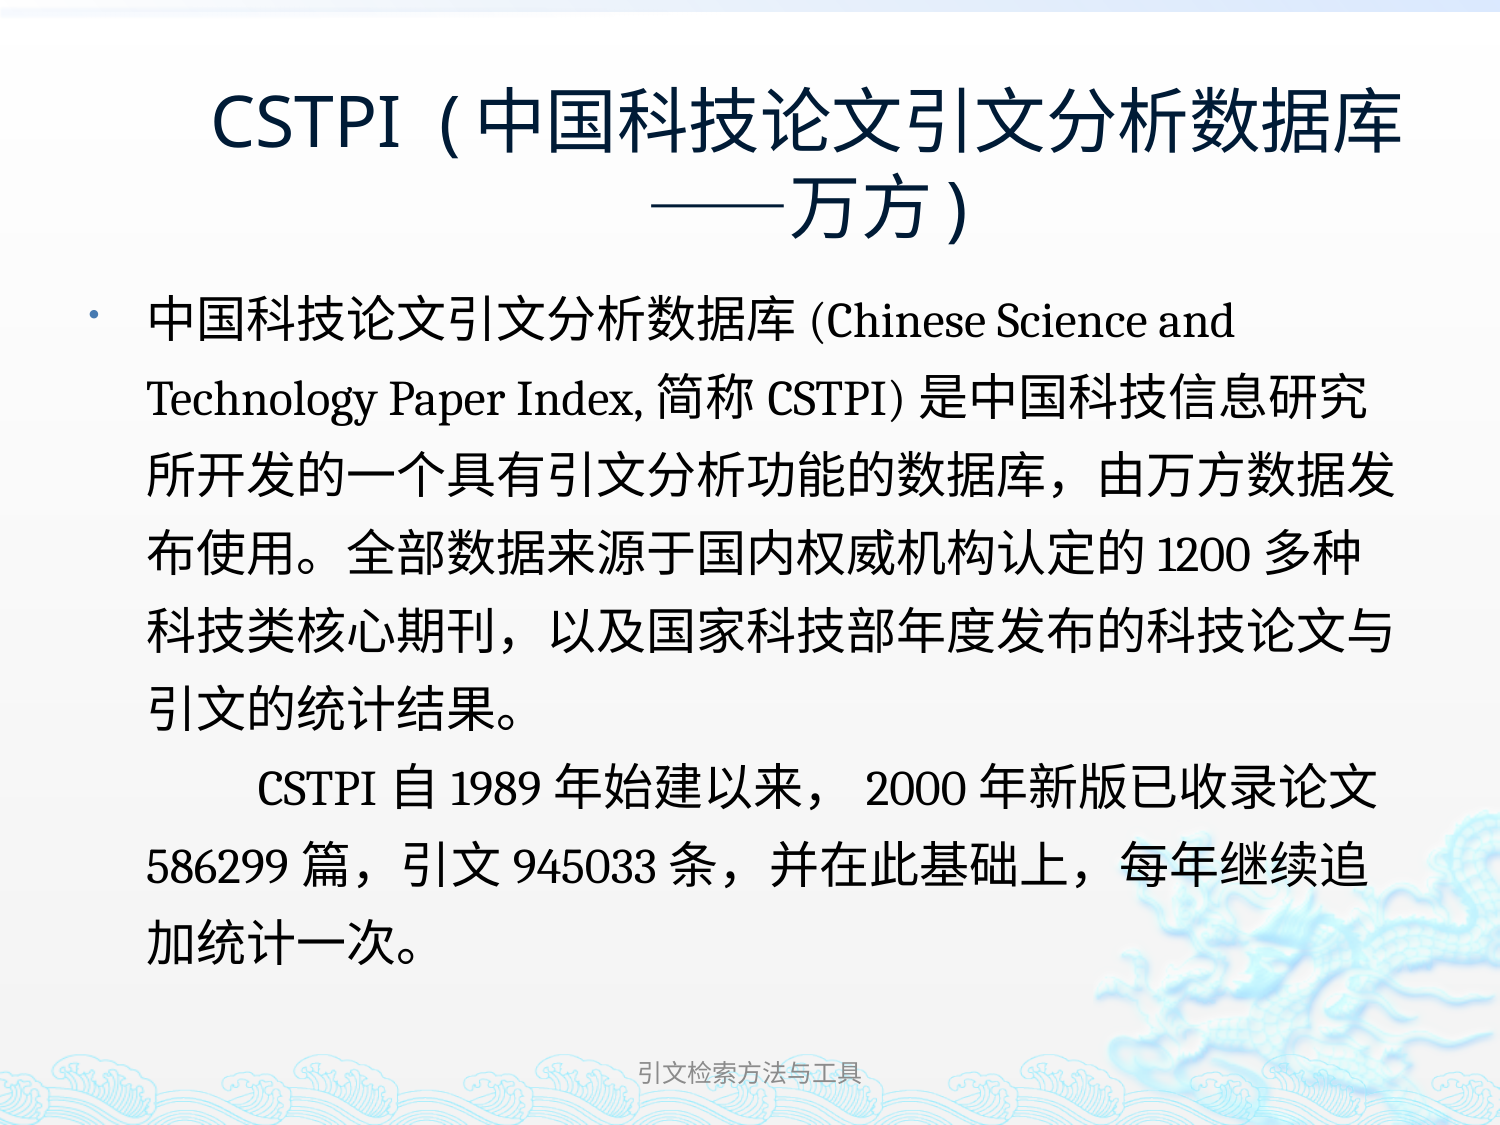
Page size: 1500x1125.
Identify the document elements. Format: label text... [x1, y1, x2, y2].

list 中国科技论文引文分析数据库(Chinese Science and Technology Paper Index,简称CSTPI)是中国科技信息研究所开发的一个具有引文分析功能的数据库，由万方数据发布使用。全部数据来源于国内权威机构认定的1200多种科技类核心期刊，以及国家科技部年度发布的科技论文与引文的统计结果。 CSTPI自1989年始建以来，2000年新版已收录论文586299篇，引文945033条，并在此基础上，每年继续追加统计一次。 [75, 262, 1425, 1005]
title CSTPI (中国科技论文引文分析数据库——万方) [132, 67, 1483, 256]
footer 引文检索方法与工具 [512, 1042, 988, 1103]
